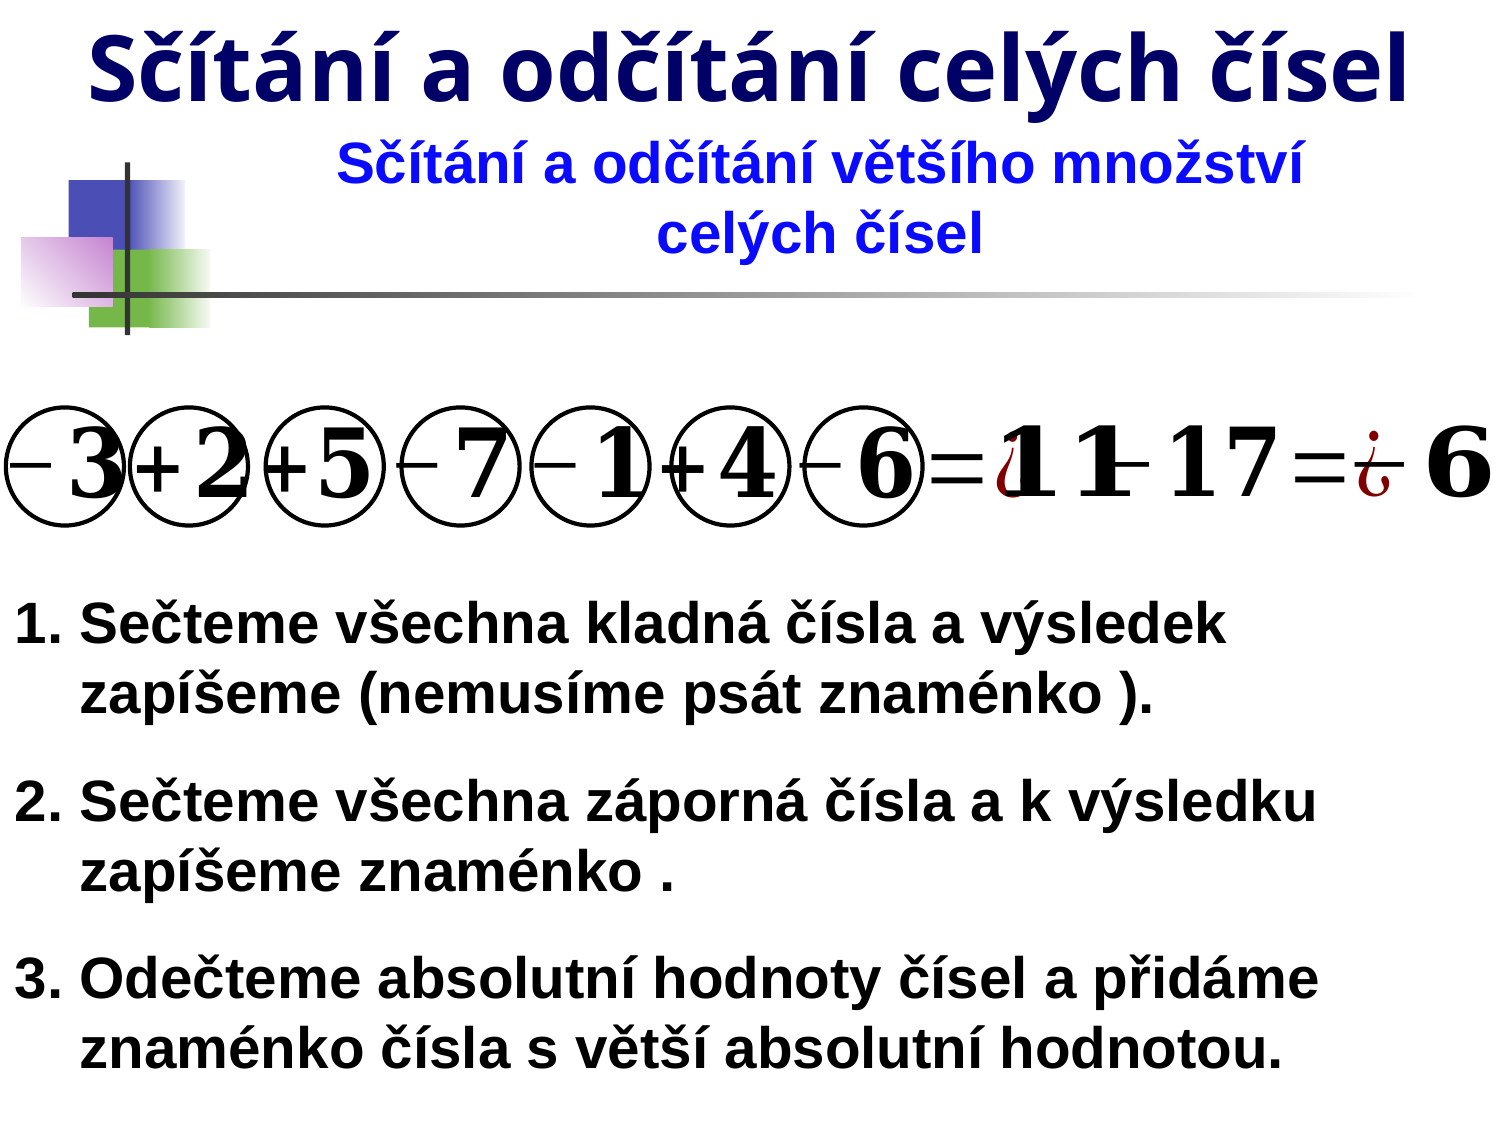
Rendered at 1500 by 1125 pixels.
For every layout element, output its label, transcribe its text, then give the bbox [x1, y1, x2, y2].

text_box [804, 407, 923, 526]
text_box [401, 407, 520, 526]
text_box [265, 407, 384, 526]
text_box [531, 407, 650, 526]
text_box Sčítání a odčítání většího množství celých čísel [234, 117, 1408, 273]
text_box [129, 407, 248, 526]
text_box 3. Odečteme absolutní hodnoty čísel a přidáme znaménko čísla s větší absolutní hodnotou. [0, 944, 1500, 1075]
text_box [5, 407, 124, 526]
text_box [671, 407, 790, 526]
title Sčítání a odčítání celých čísel [0, 18, 1500, 128]
